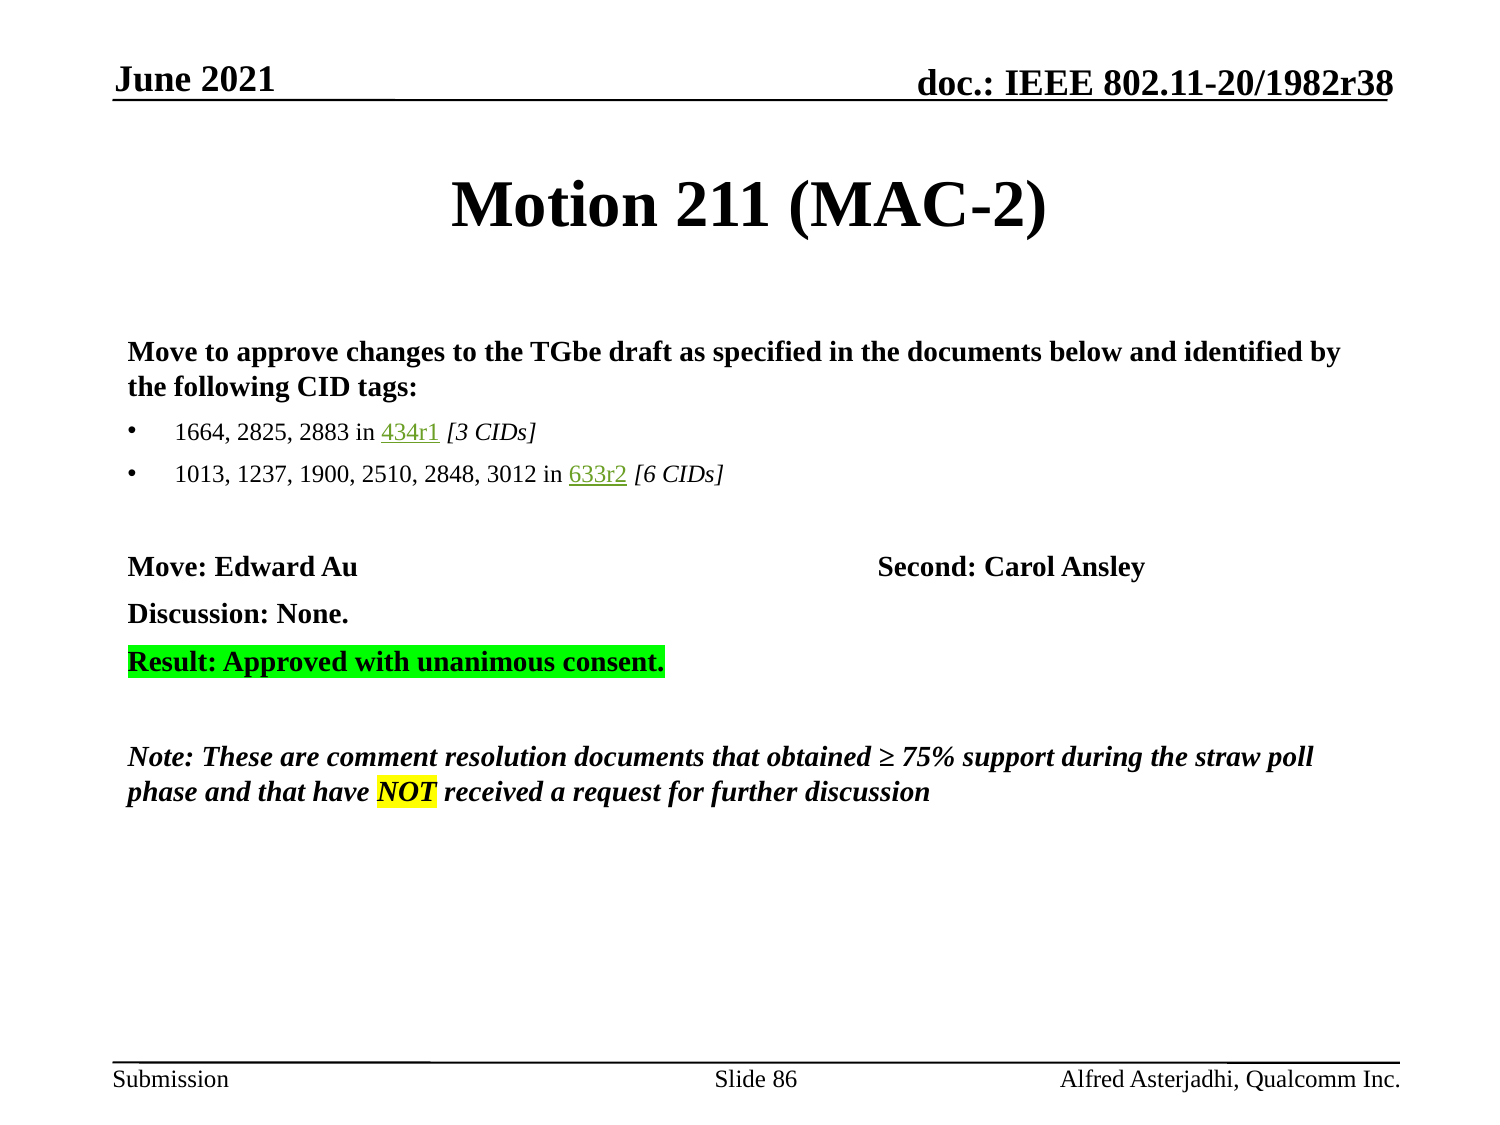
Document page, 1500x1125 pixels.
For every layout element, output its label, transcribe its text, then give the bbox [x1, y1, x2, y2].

title Motion 211 (MAC-2) [112, 112, 1388, 288]
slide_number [114, 54, 423, 100]
footer Alfred Asterjadhi, Qualcomm Inc. [878, 1061, 1402, 1093]
slide_number Slide 86 [712, 1061, 800, 1123]
list Move to approve changes to the TGbe draft as specified in the documents below and identified by the following CID tags: 1664, 2825, 2883 in 434r1 [3 CIDs] 1013, 1237, 1900, 2510, 2848, 3012 in 633r2 [6 CIDs] Move: Edward Au Second: Carol Ansley Discussion: None. Result: Approved with unanimous consent. Note: These are comment resolution documents that obtained ≥ 75% support during the straw poll phase and that have NOT received a request for further discussion [112, 324, 1388, 1063]
